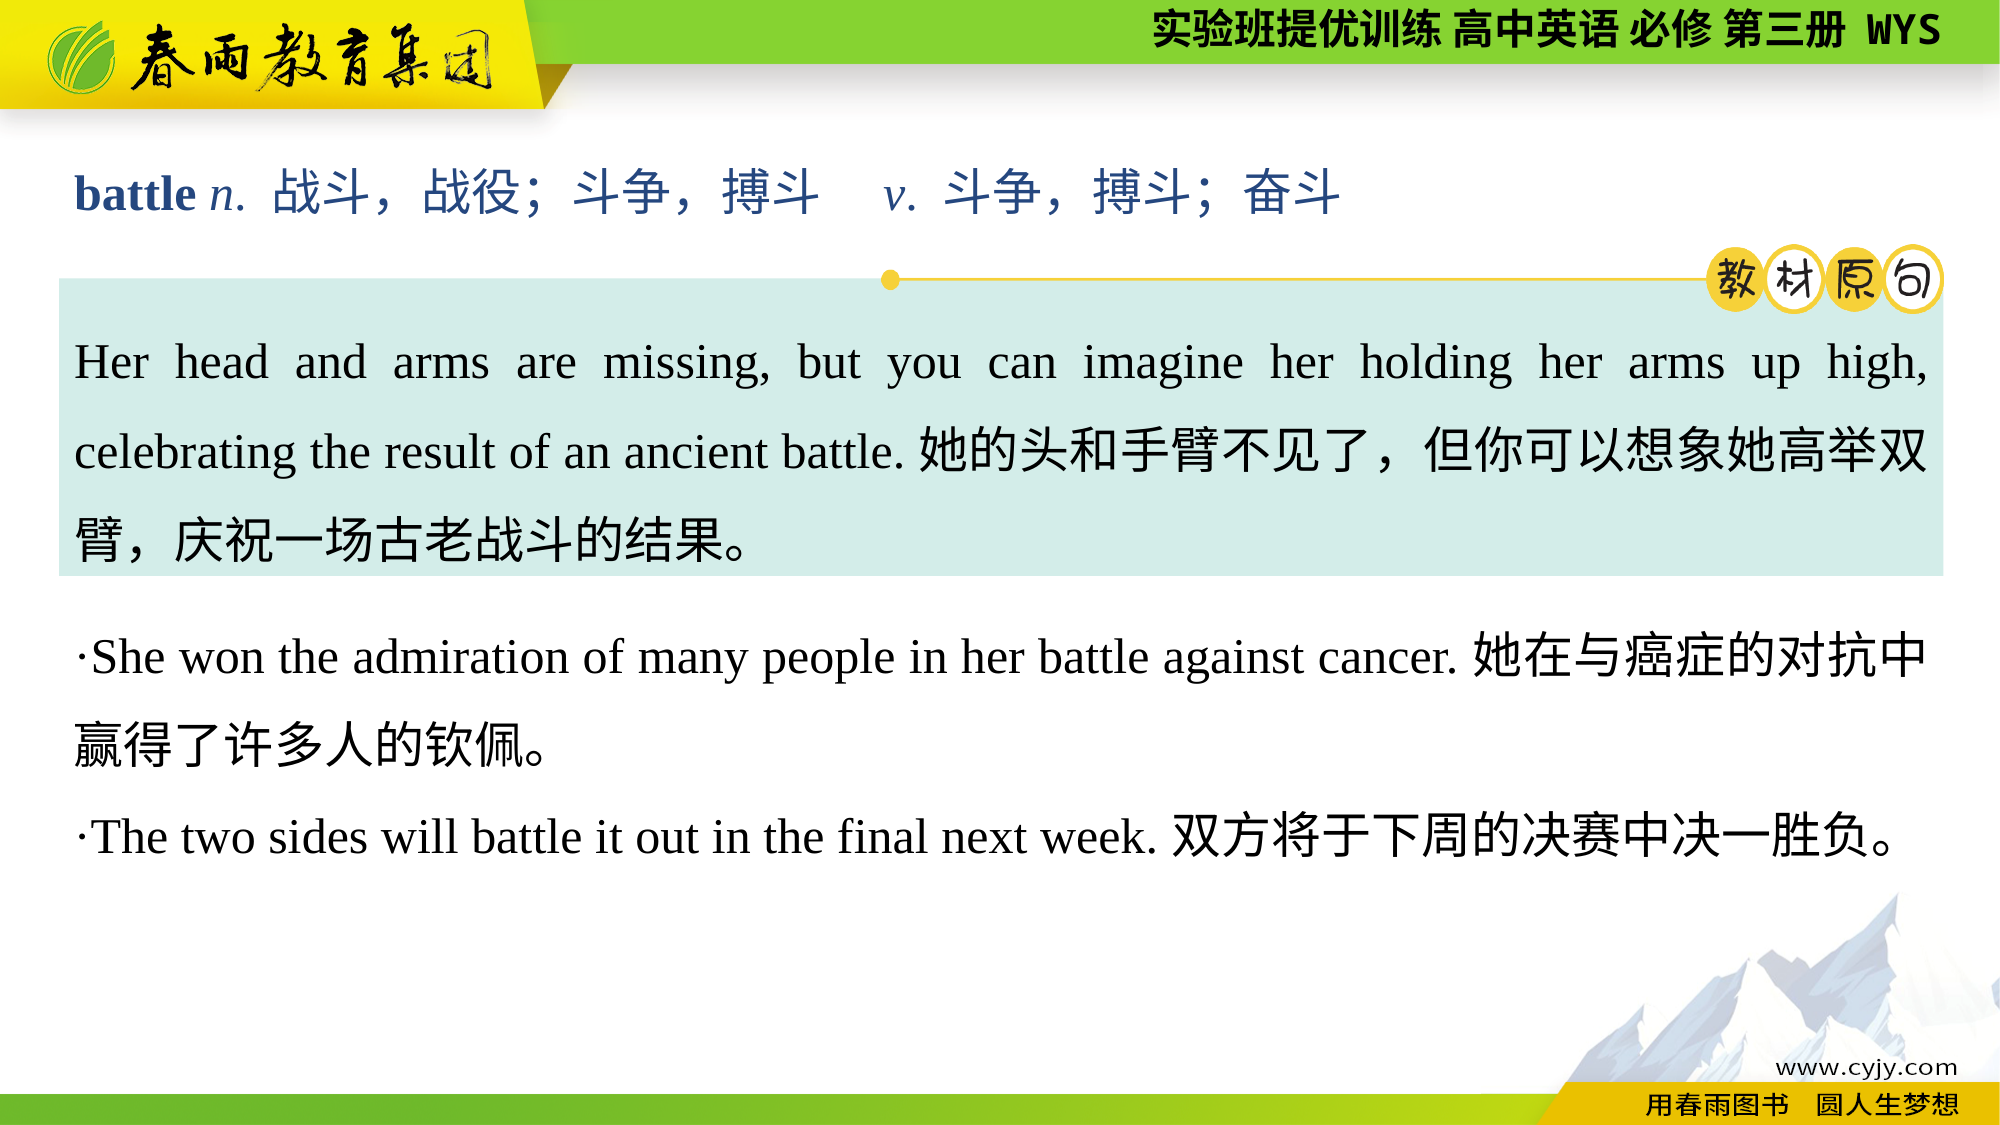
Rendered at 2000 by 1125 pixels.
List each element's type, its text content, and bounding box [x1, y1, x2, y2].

list battle n. 战斗，战役；斗争，搏斗 v. 斗争，搏斗；奋斗 [59, 122, 1944, 217]
picture [0, 0, 2000, 1125]
text_box ·She won the admiration of many people in her battle against cancer.她在与癌症的对抗中赢得了许多人的钦佩。 ·The two sides will battle it out in the final next week.双方将于下周的决赛中决一胜负。 [59, 586, 1944, 871]
text_box Her head and arms are missing, but you can imagine her holding her arms up high, celebrating the result of an ancient battle.她的头和手臂不见了，但你可以想象她高举双臂，庆祝一场古老战斗的结果。 [59, 278, 1944, 576]
